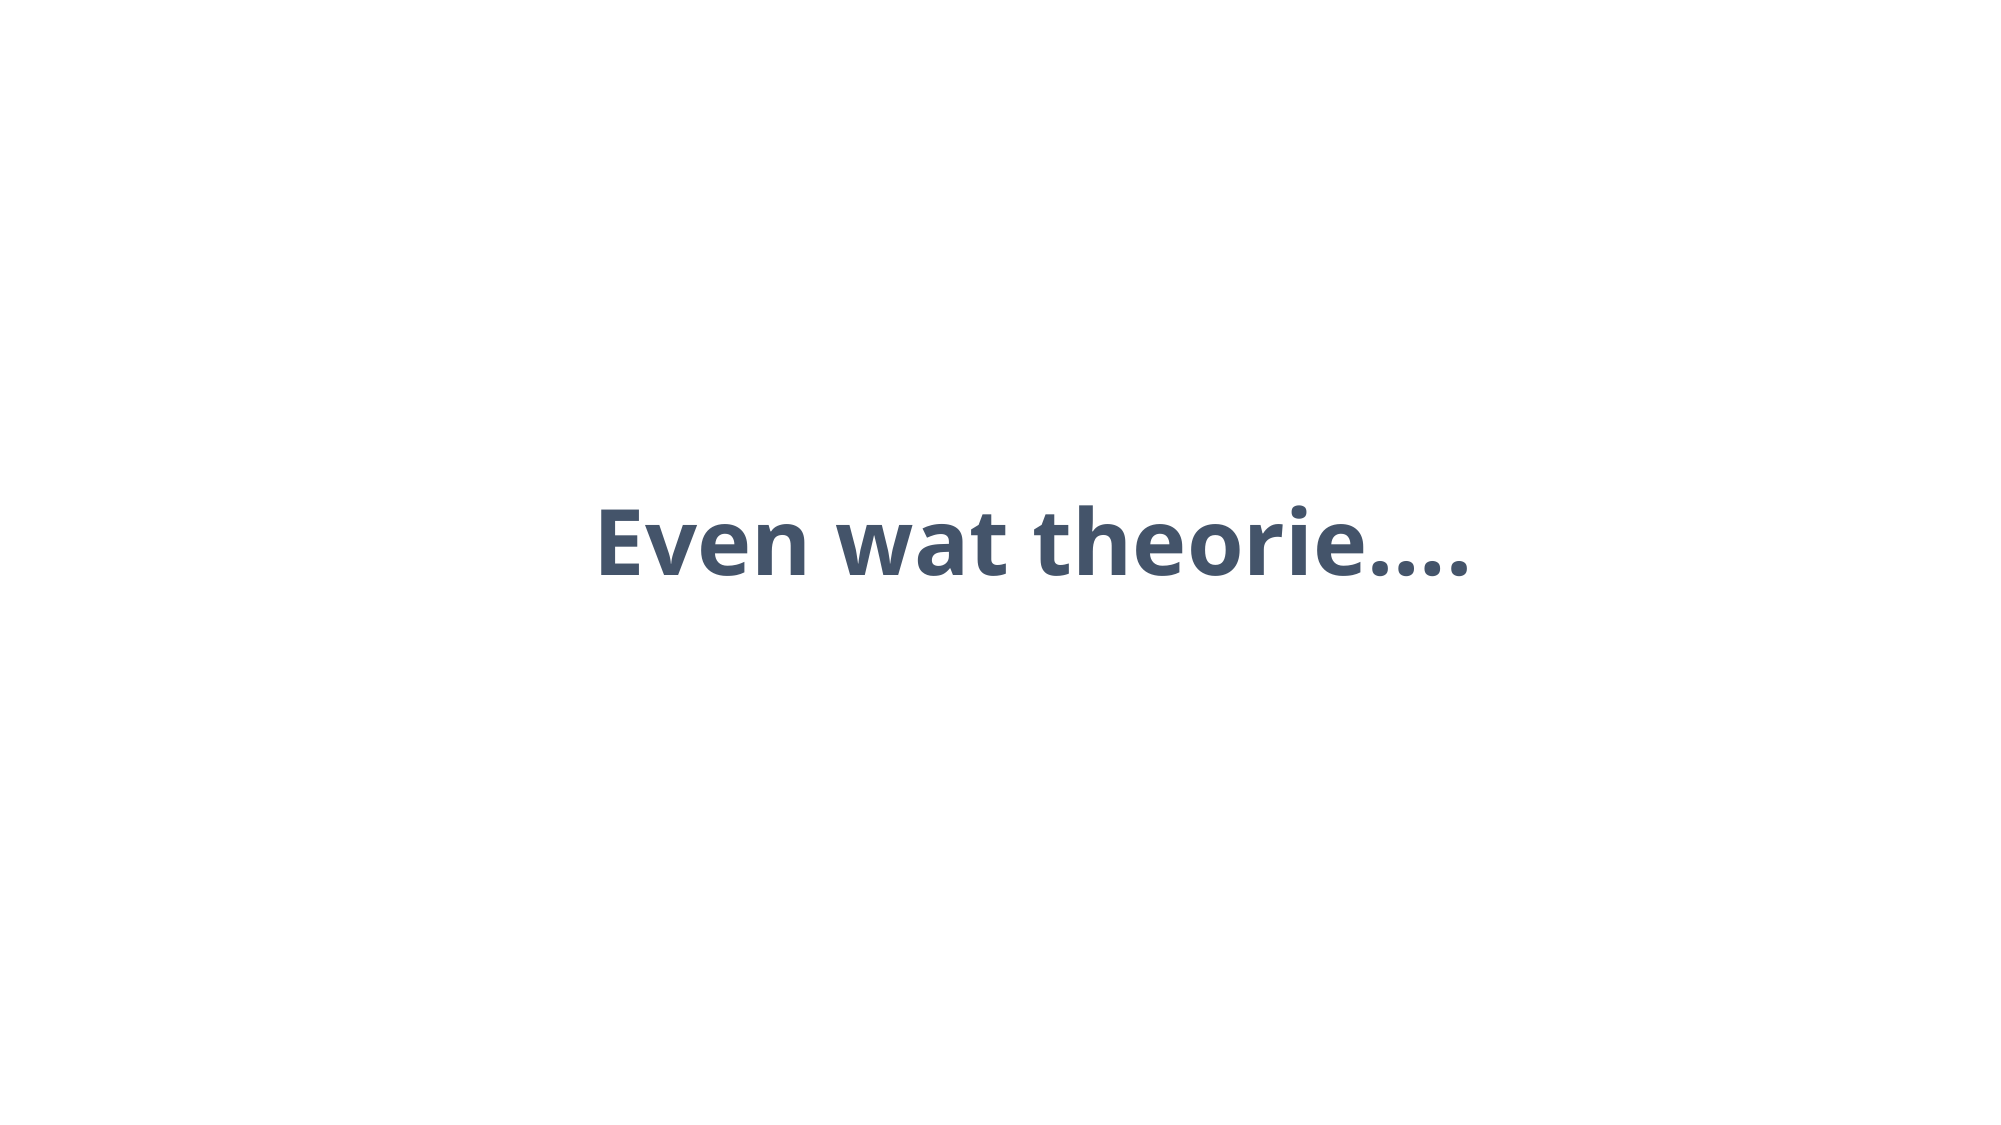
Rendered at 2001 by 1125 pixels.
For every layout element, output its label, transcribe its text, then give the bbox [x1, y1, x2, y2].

title Even wat theorie…. [578, 437, 2000, 655]
